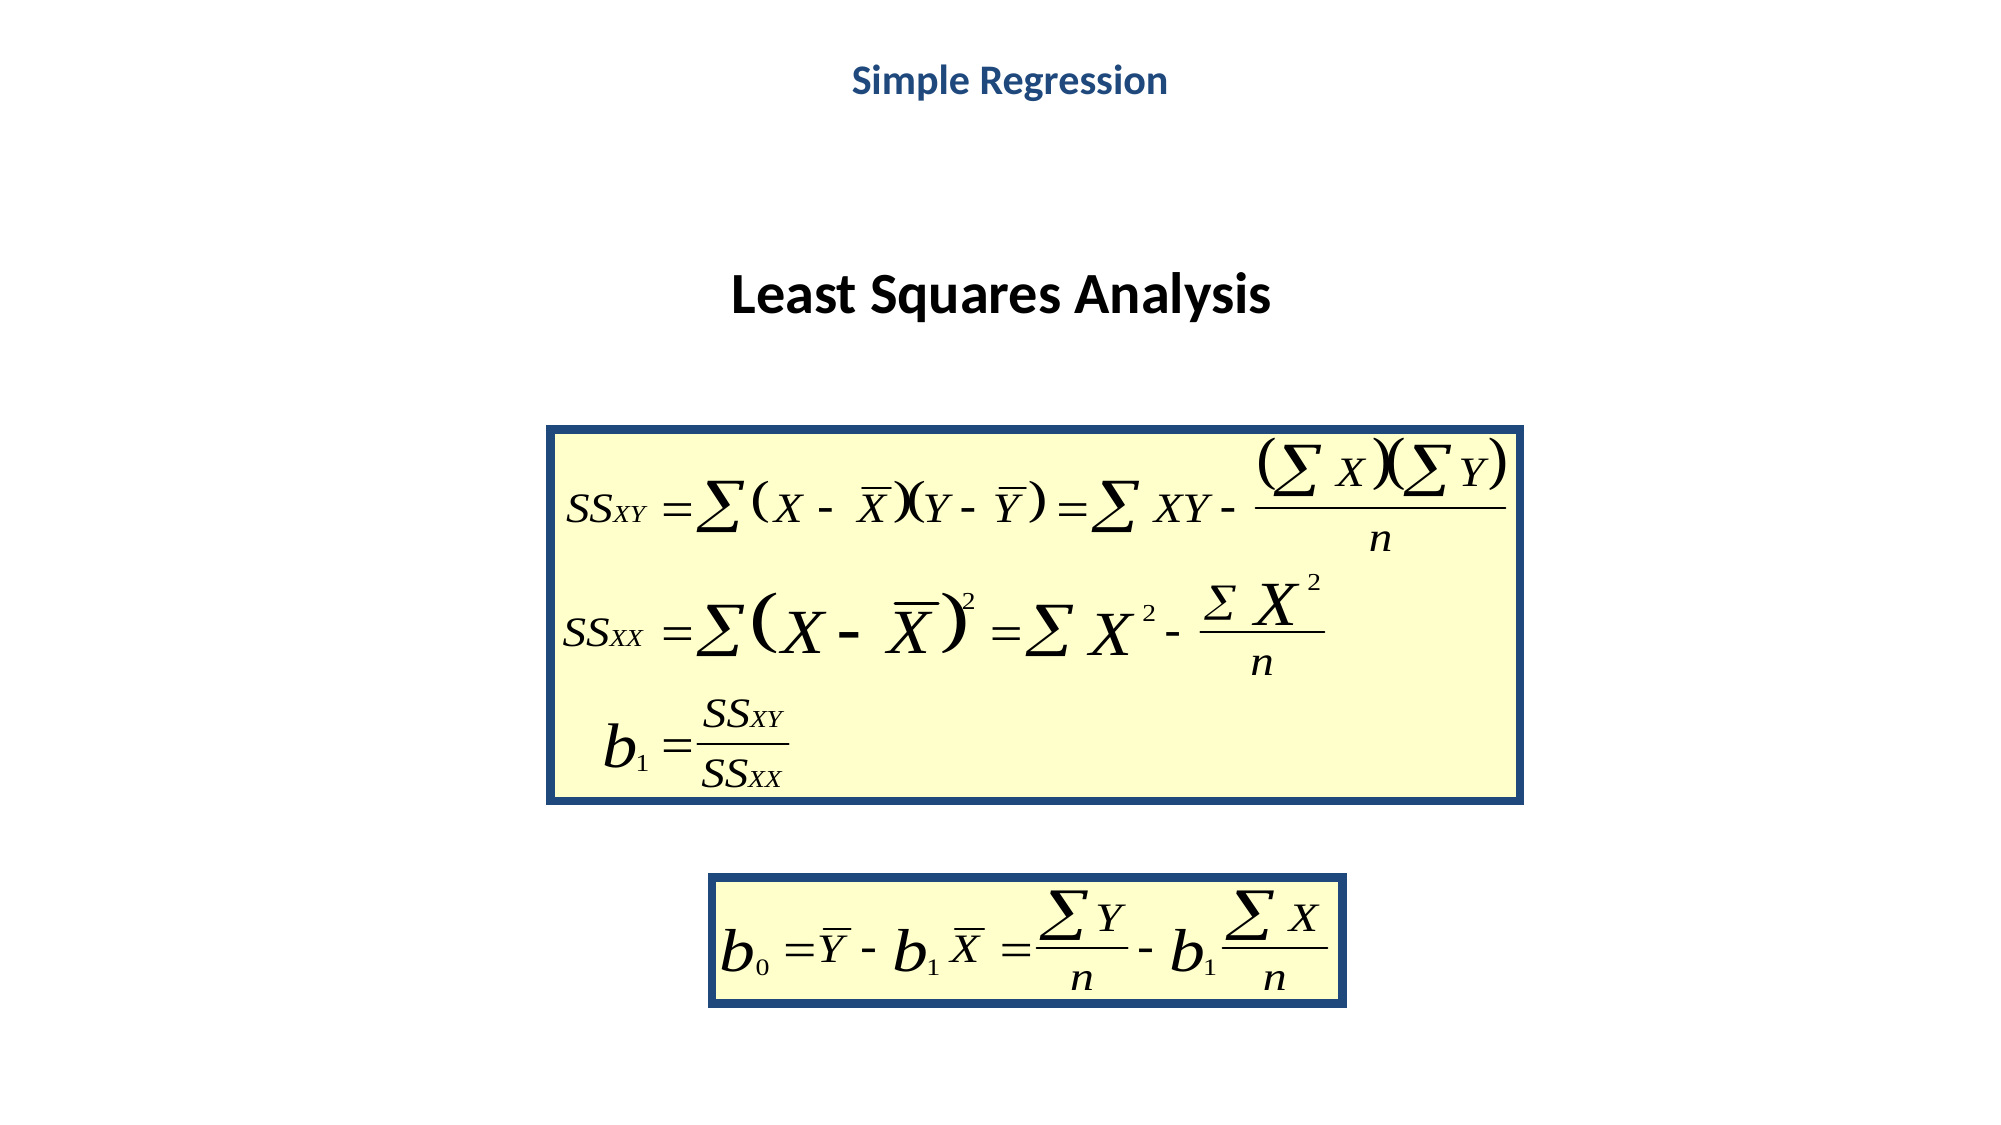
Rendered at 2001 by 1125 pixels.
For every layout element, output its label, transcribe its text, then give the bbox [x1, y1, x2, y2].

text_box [716, 881, 1339, 1000]
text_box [554, 433, 1516, 798]
title Least Squares Analysis [326, 231, 1677, 348]
text_box Simple Regression [335, 45, 1686, 161]
